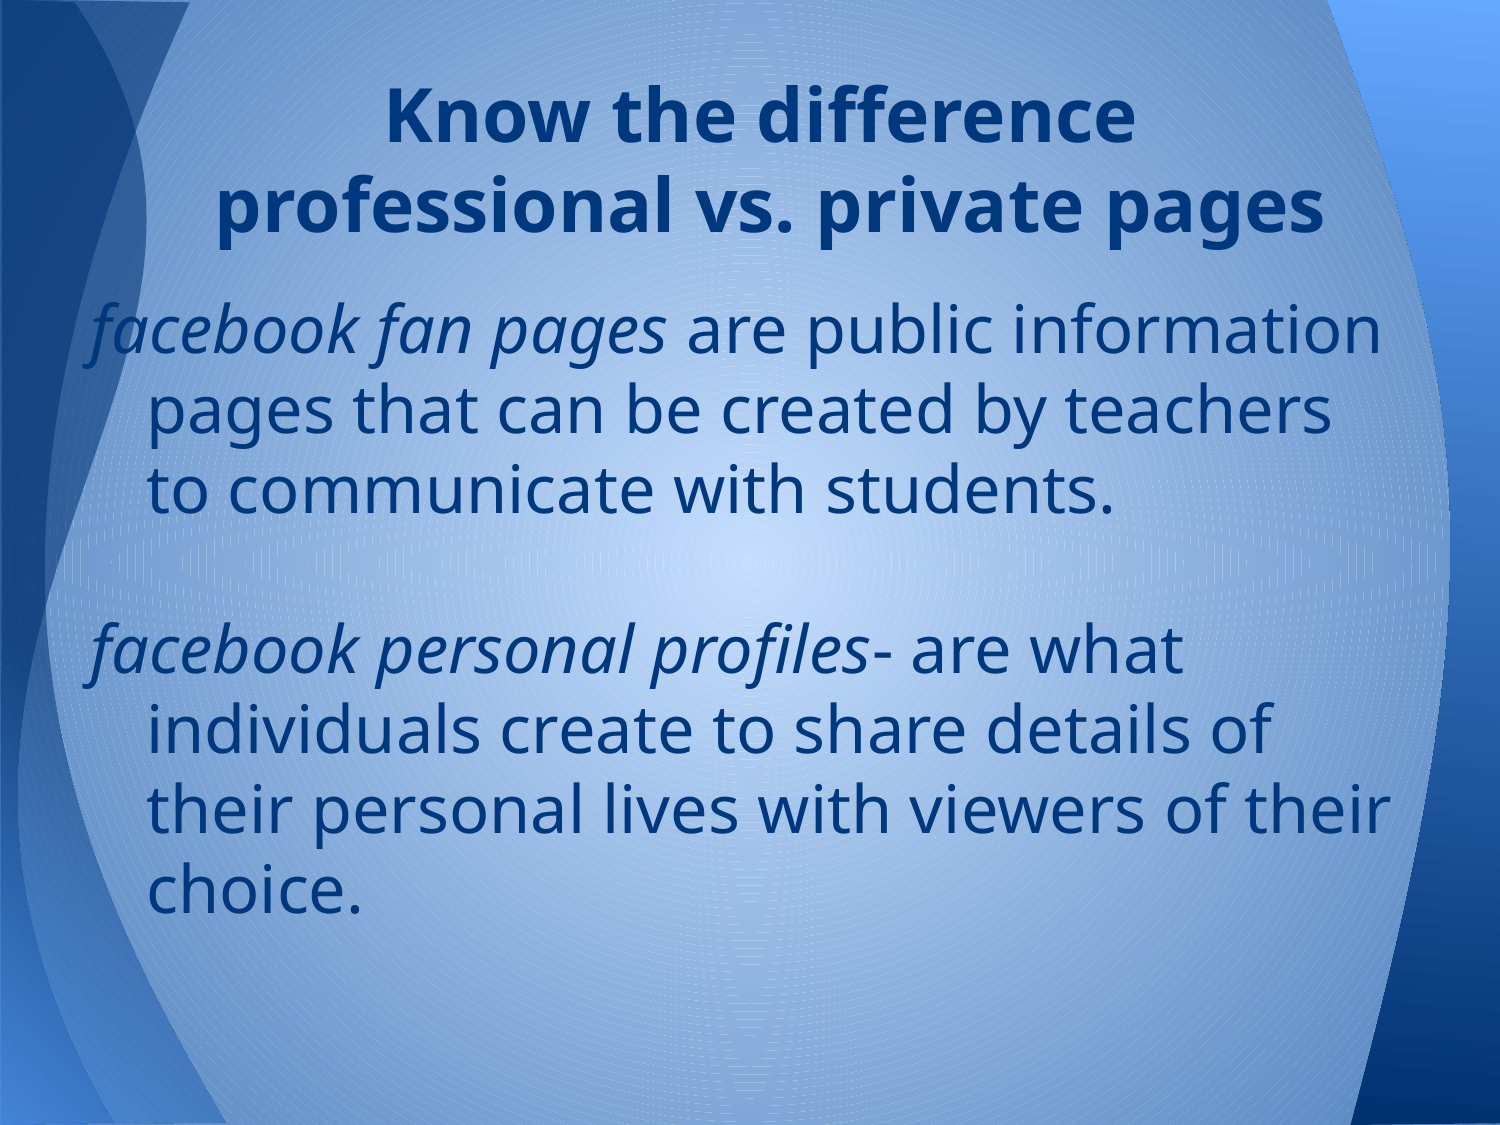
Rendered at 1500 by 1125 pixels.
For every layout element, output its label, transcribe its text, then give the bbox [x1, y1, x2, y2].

text_box [189, 154, 790, 230]
list facebook fan pages are public information pages that can be created by teachers to communicate with students. facebook personal profiles- are what individuals create to share details of their personal lives with viewers of their choice. [75, 272, 1425, 942]
title Know the difference professional vs. private pages [75, 44, 1425, 263]
